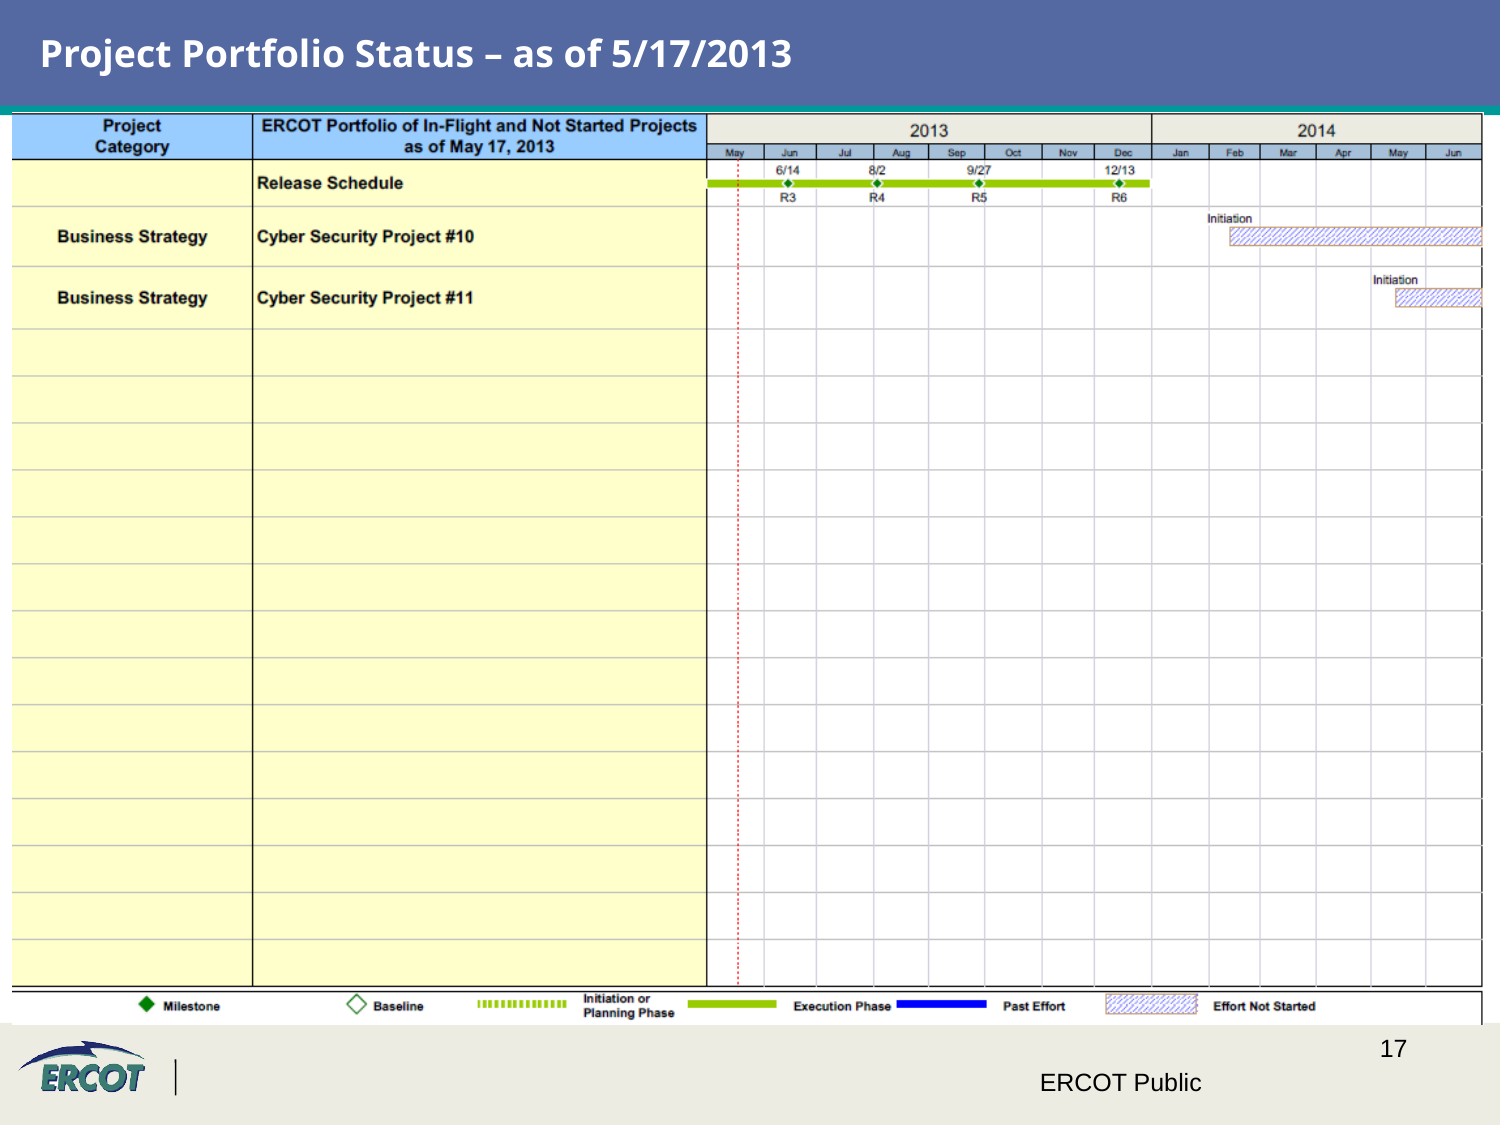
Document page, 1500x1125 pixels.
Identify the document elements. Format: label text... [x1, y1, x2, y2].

text_box Project Portfolio Status – as of 5/17/2013 [24, 30, 1163, 106]
picture [10, 1031, 151, 1111]
text_box [24, 22, 1450, 85]
picture [12, 112, 1484, 1026]
footer ERCOT Public [1025, 1059, 1438, 1125]
